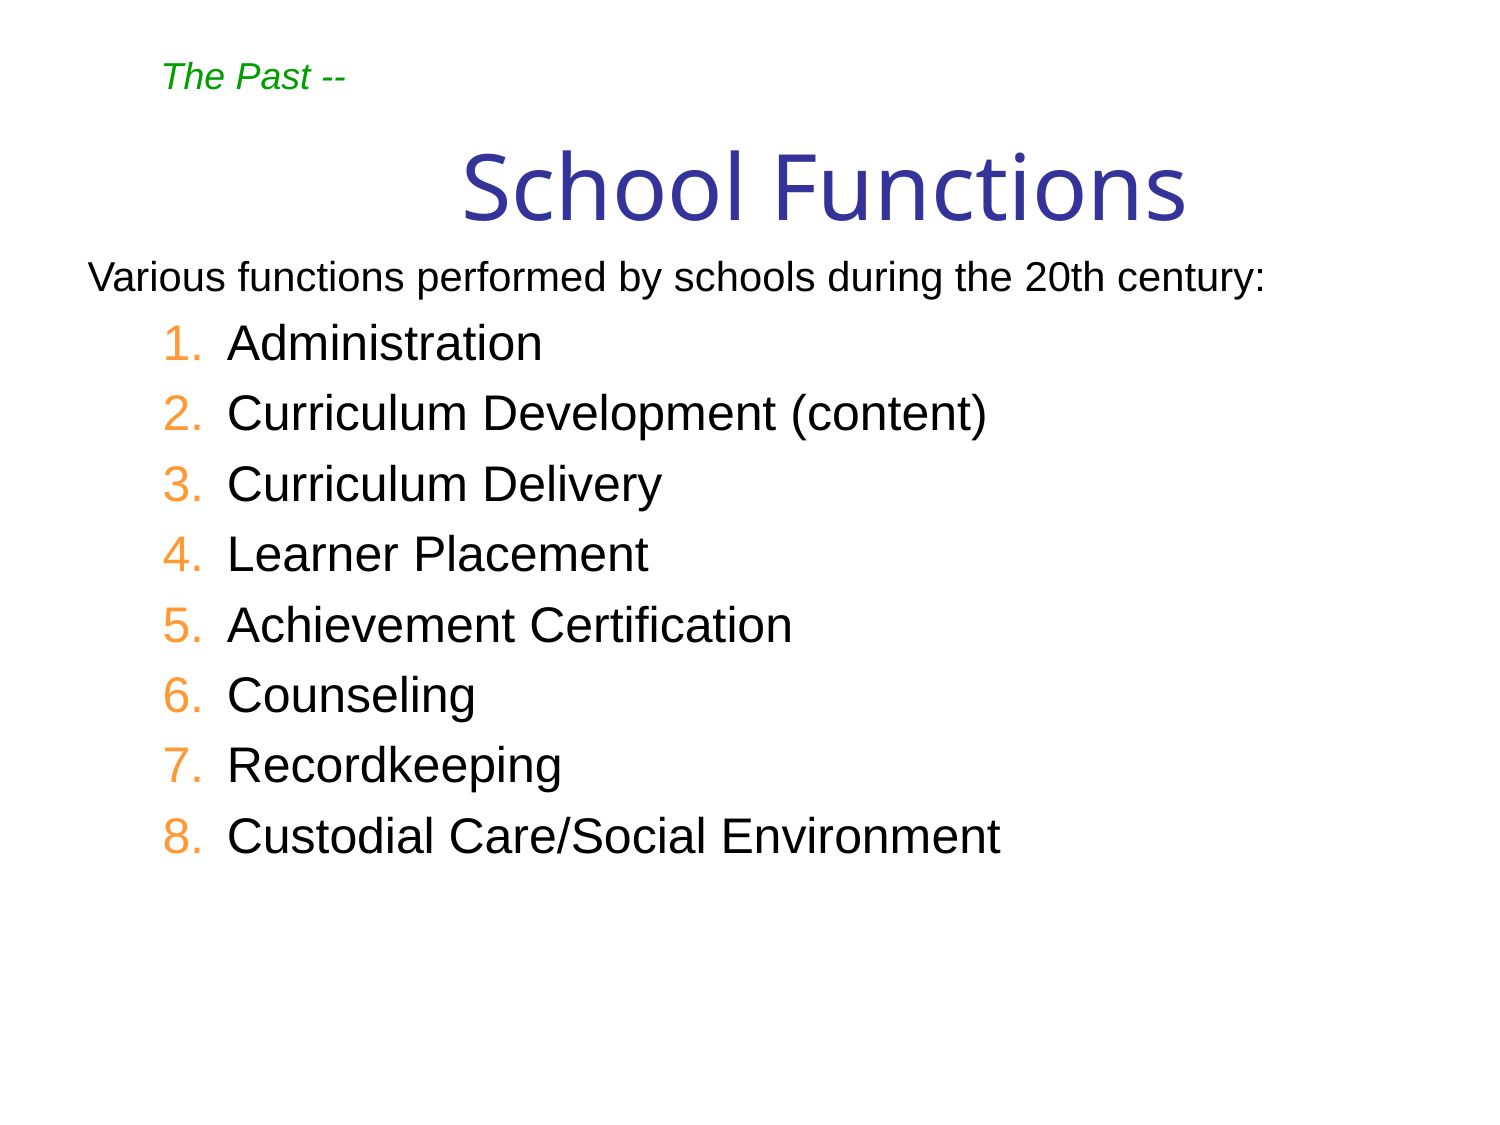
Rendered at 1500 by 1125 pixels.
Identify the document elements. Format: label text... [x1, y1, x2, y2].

list Various functions performed by schools during the 20th century: Administration Curriculum Development (content) Curriculum Delivery Learner Placement Achievement Certification Counseling Recordkeeping Custodial Care/Social Environment [86, 249, 1438, 993]
text_box The Past -- [153, 45, 471, 105]
title School Functions [301, 109, 1349, 249]
